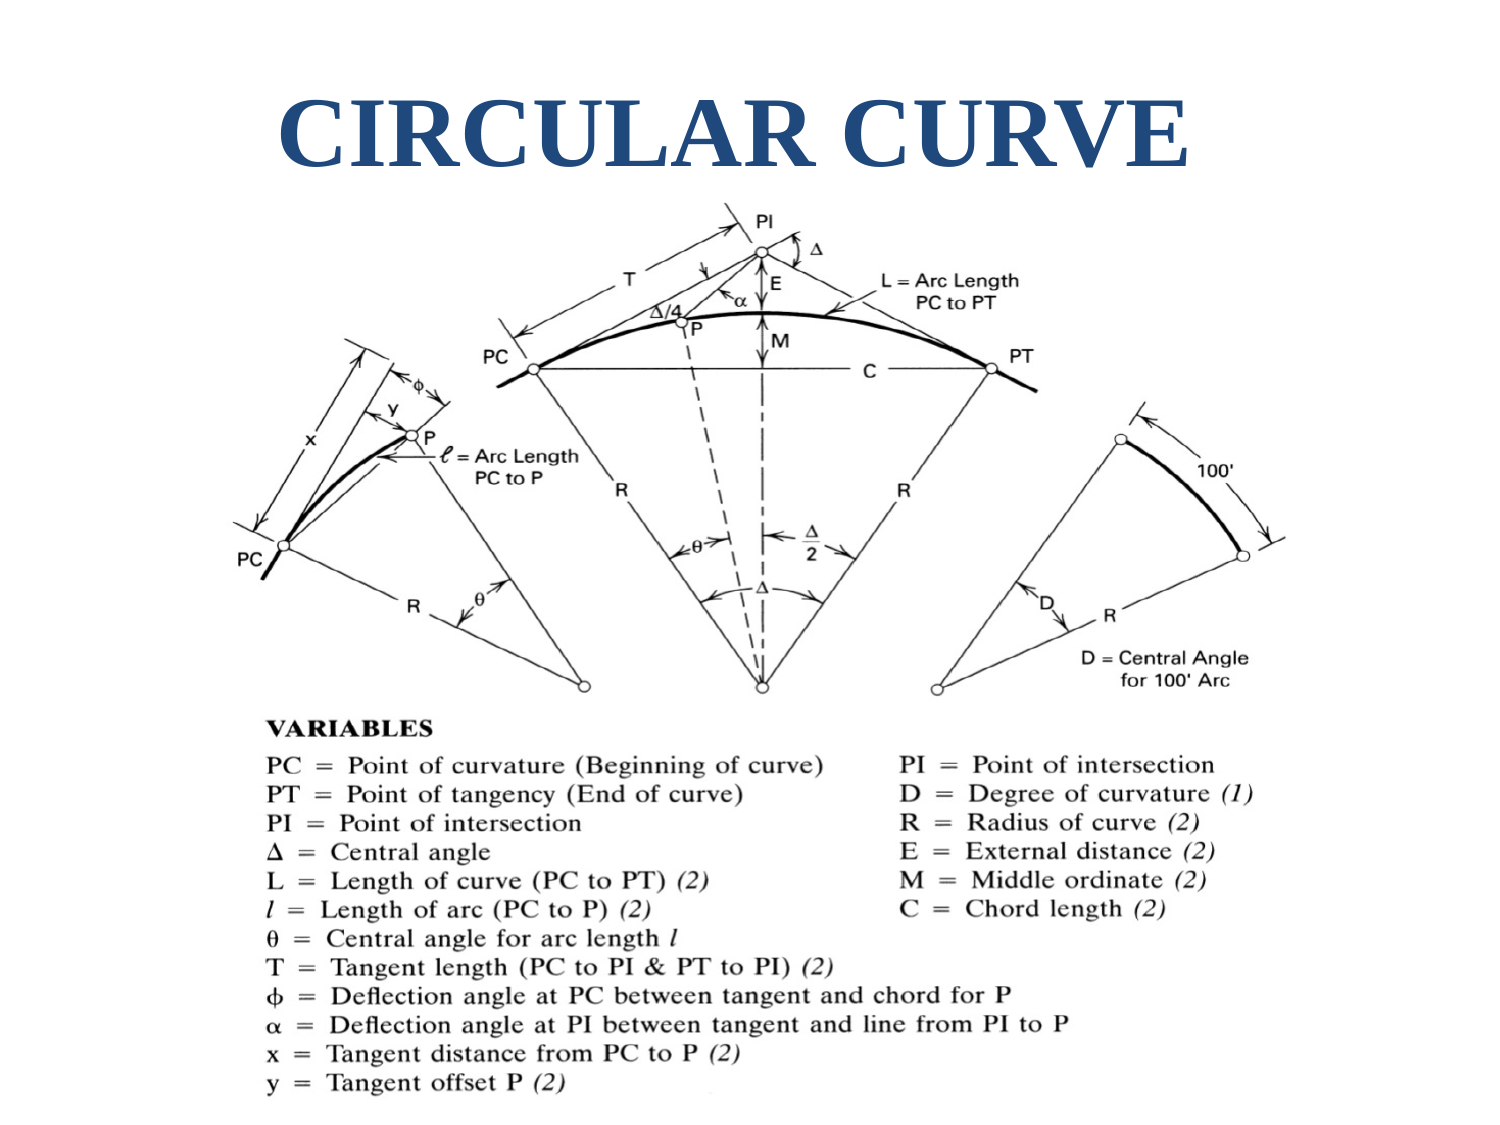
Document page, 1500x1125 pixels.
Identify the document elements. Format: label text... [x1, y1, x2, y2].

picture [218, 194, 1294, 1107]
text_box CIRCULAR CURVE [261, 58, 1208, 193]
